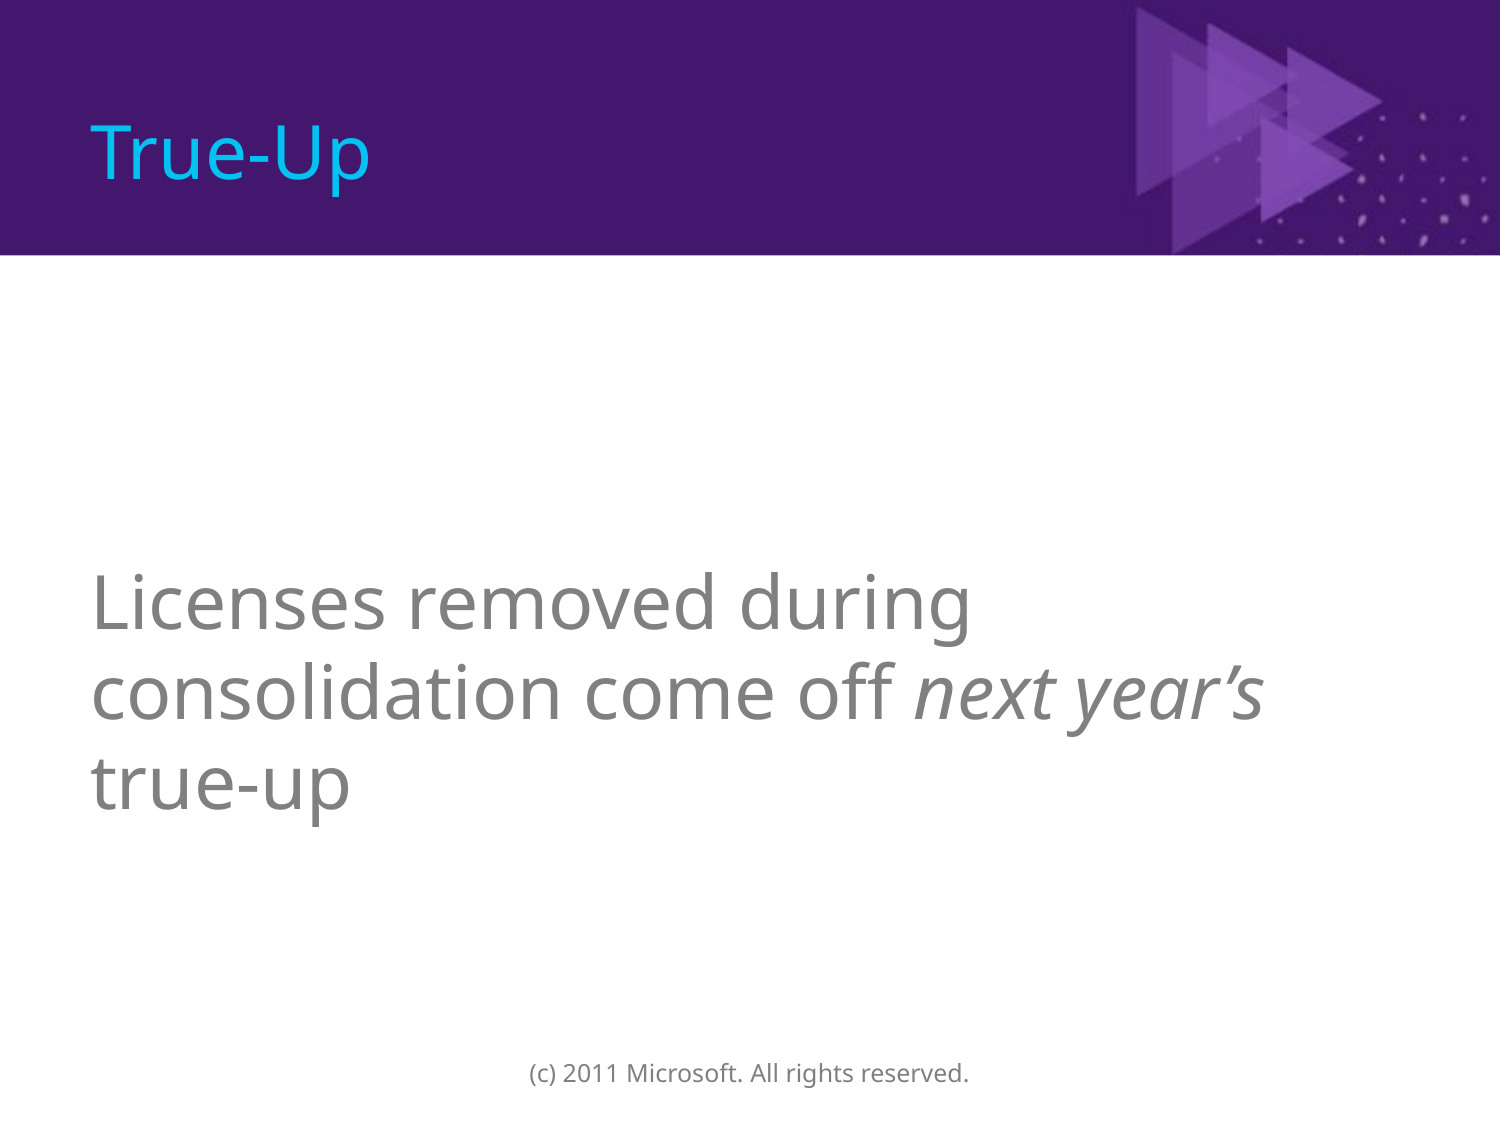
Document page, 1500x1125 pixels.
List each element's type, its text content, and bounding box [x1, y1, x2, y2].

list Licenses removed during consolidation come off next year’s true-up [75, 373, 1425, 1005]
footer (c) 2011 Microsoft. All rights reserved. [512, 1042, 988, 1103]
title True-Up [75, 56, 1425, 244]
picture [0, 0, 1500, 255]
